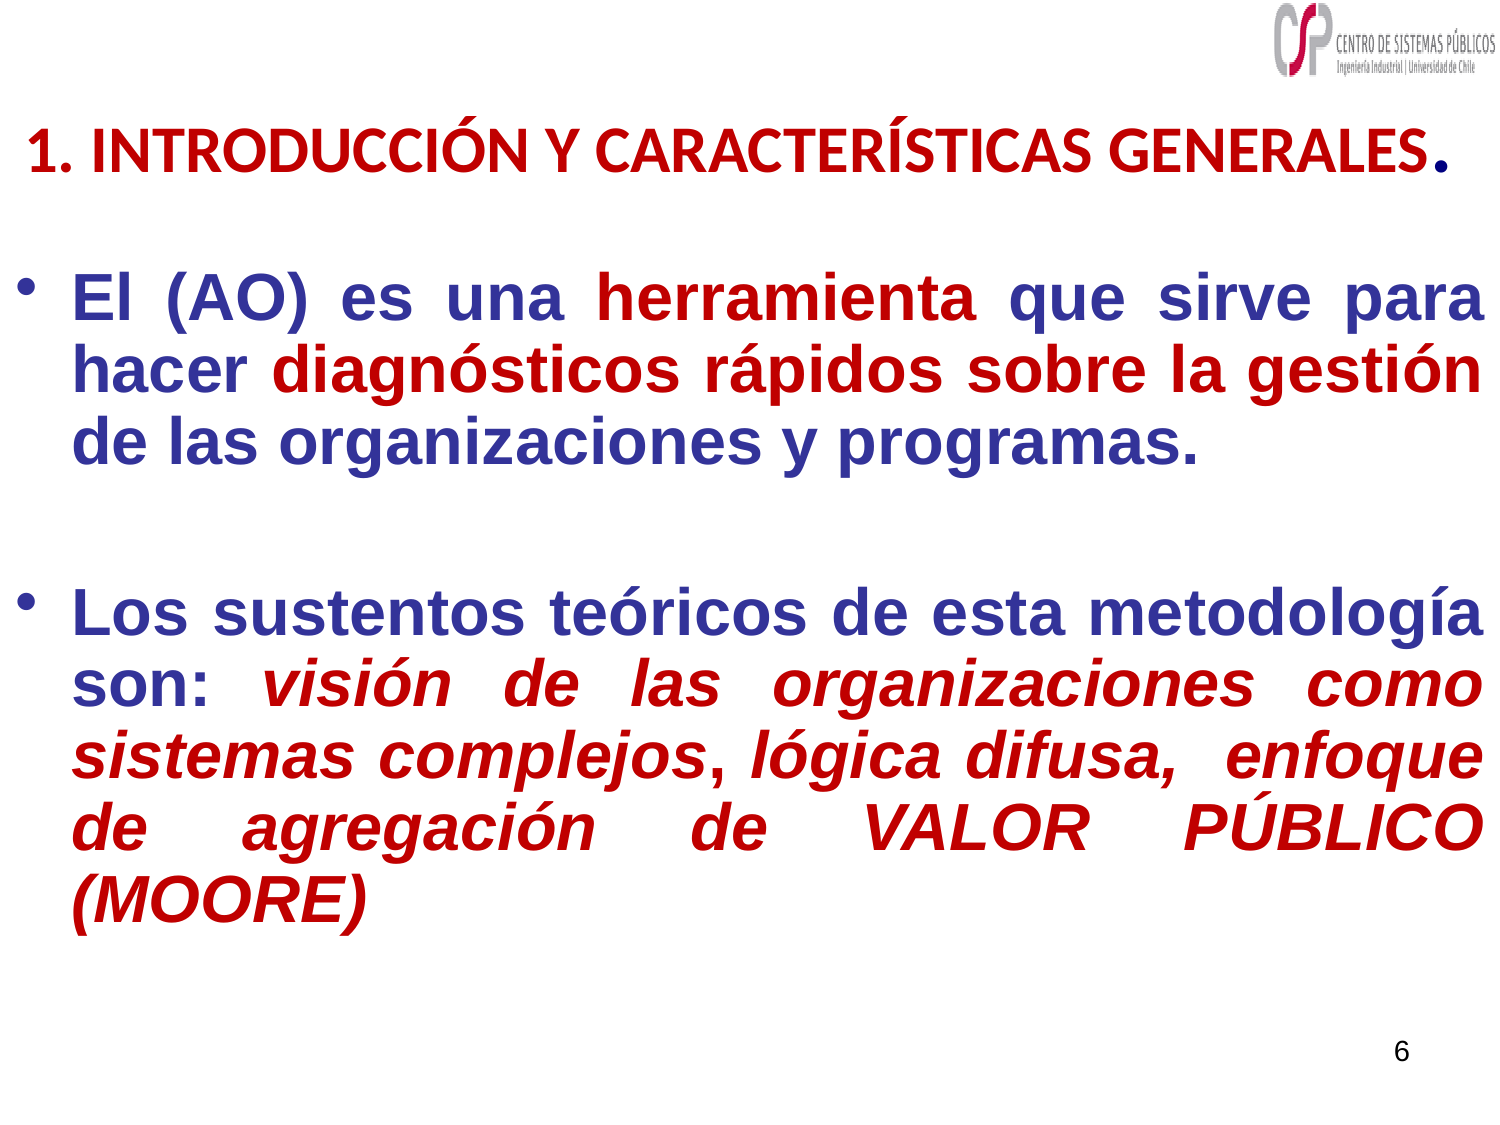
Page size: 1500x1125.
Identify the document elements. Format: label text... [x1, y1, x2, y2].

picture [1269, 0, 1500, 82]
list El (AO) es una herramienta que sirve para hacer diagnósticos rápidos sobre la gestión de las organizaciones y programas. Los sustentos teóricos de esta metodología son: visión de las organizaciones como sistemas complejos, lógica difusa, enfoque de agregación de VALOR PÚBLICO (MOORE) [0, 255, 1500, 1088]
slide_number 6 [1074, 1024, 1426, 1103]
title 1. INTRODUCCIÓN Y CARACTERÍSTICAS GENERALES. [0, 44, 1500, 233]
